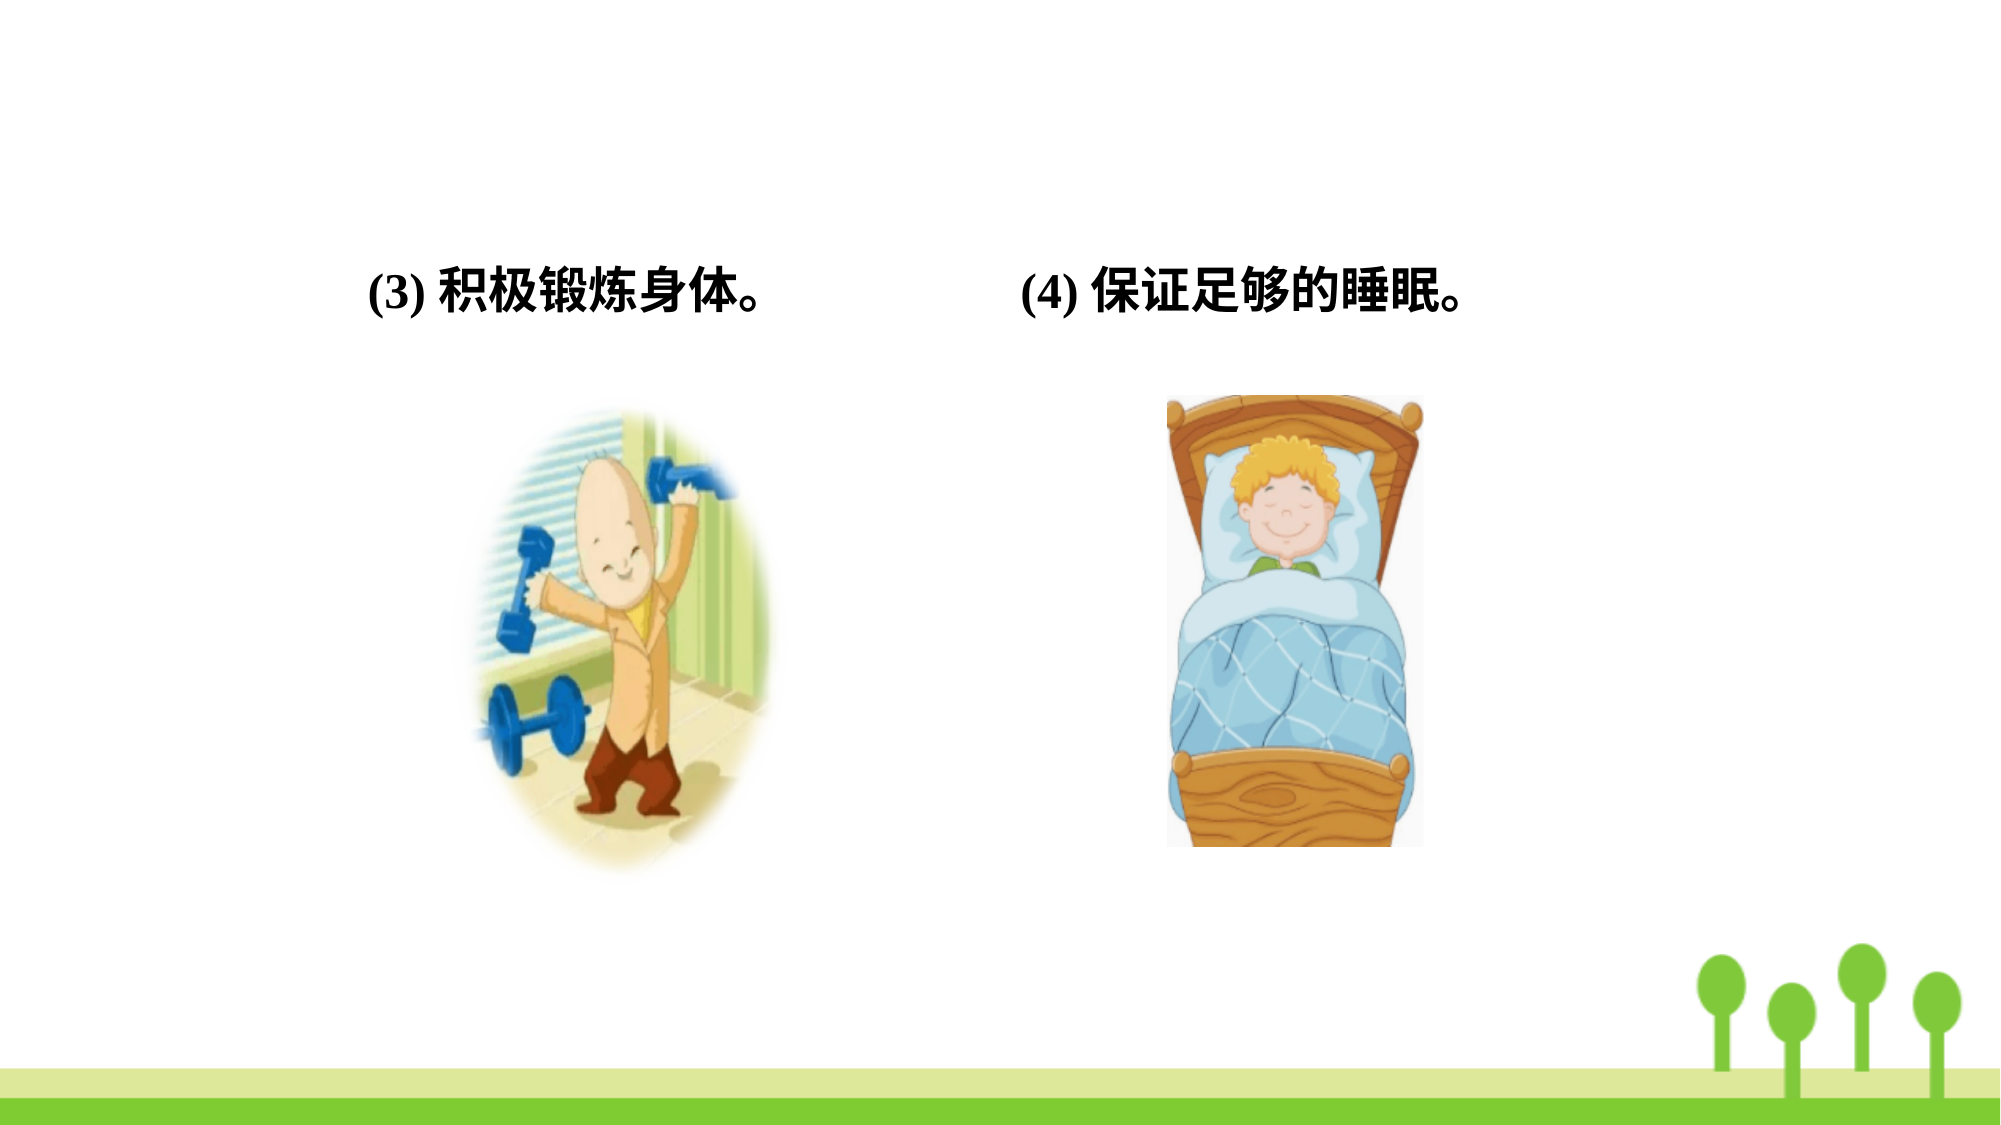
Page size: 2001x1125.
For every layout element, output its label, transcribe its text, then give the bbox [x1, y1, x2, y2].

text_box (4)保证足够的睡眠。 [1005, 221, 1506, 326]
picture [0, 0, 2001, 1125]
text_box (3)积极锻炼身体。 [352, 221, 803, 326]
